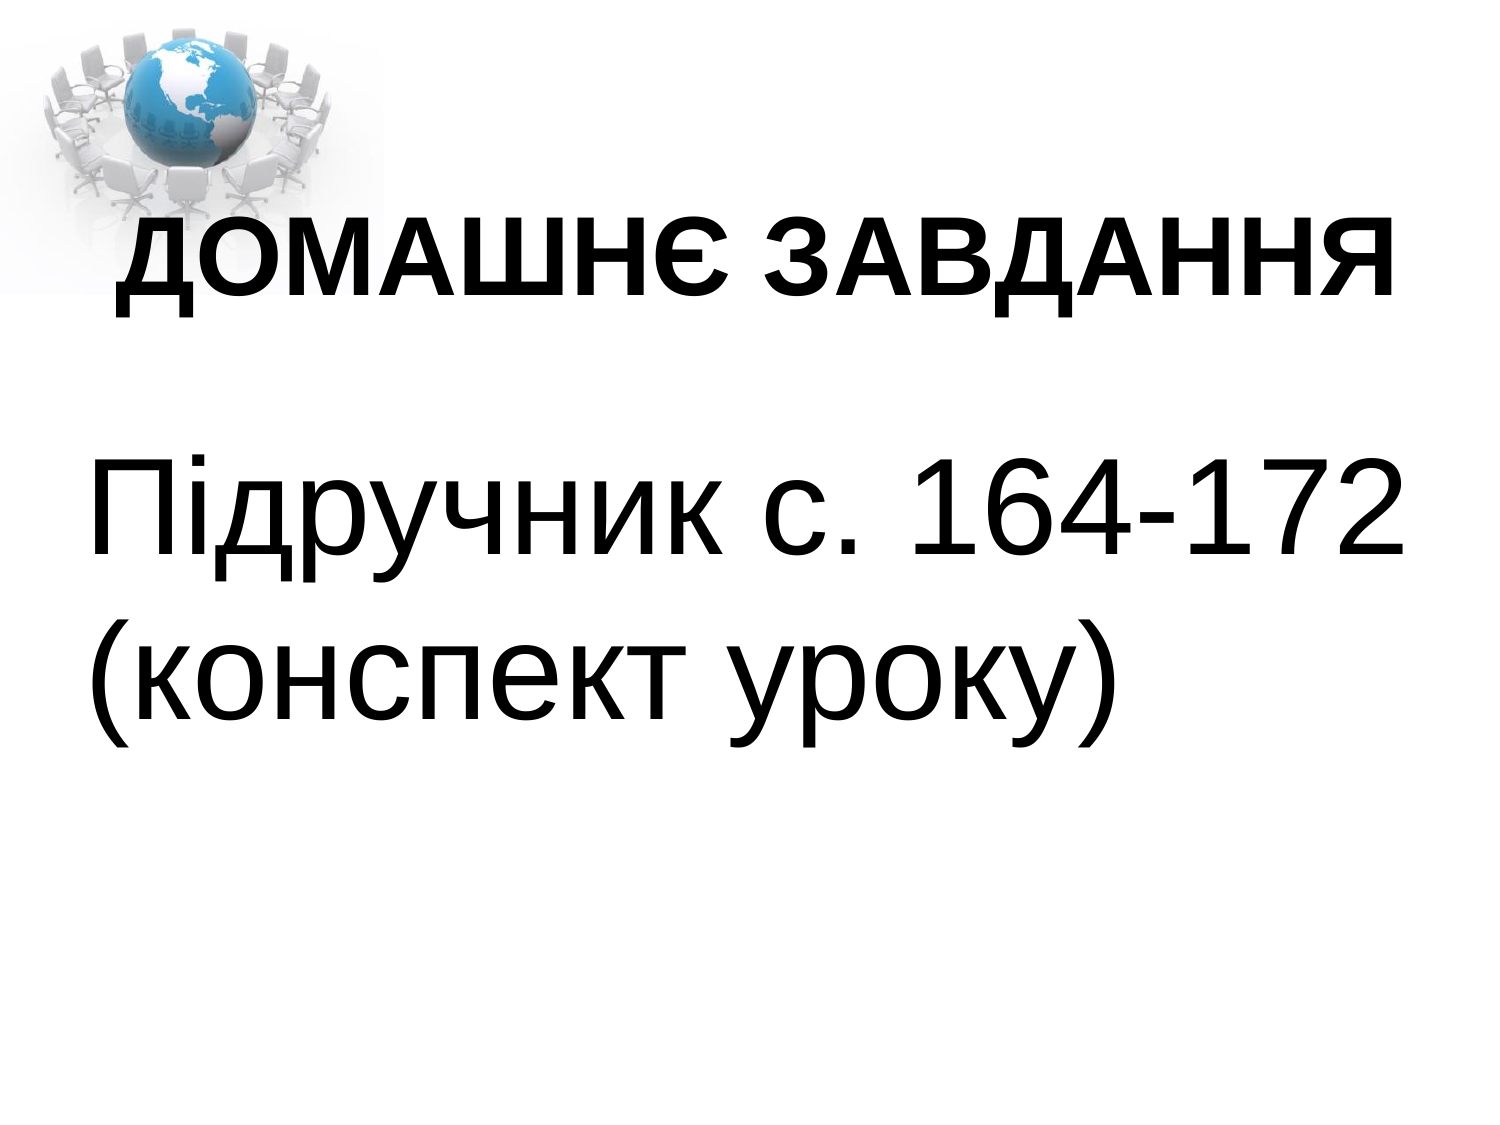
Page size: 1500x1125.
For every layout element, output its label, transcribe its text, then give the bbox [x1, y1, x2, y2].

text_box Підручник с. 164-172 (конспект уроку) [70, 410, 1454, 755]
text_box Домашнє завдання [100, 175, 1415, 326]
picture [0, 0, 384, 295]
